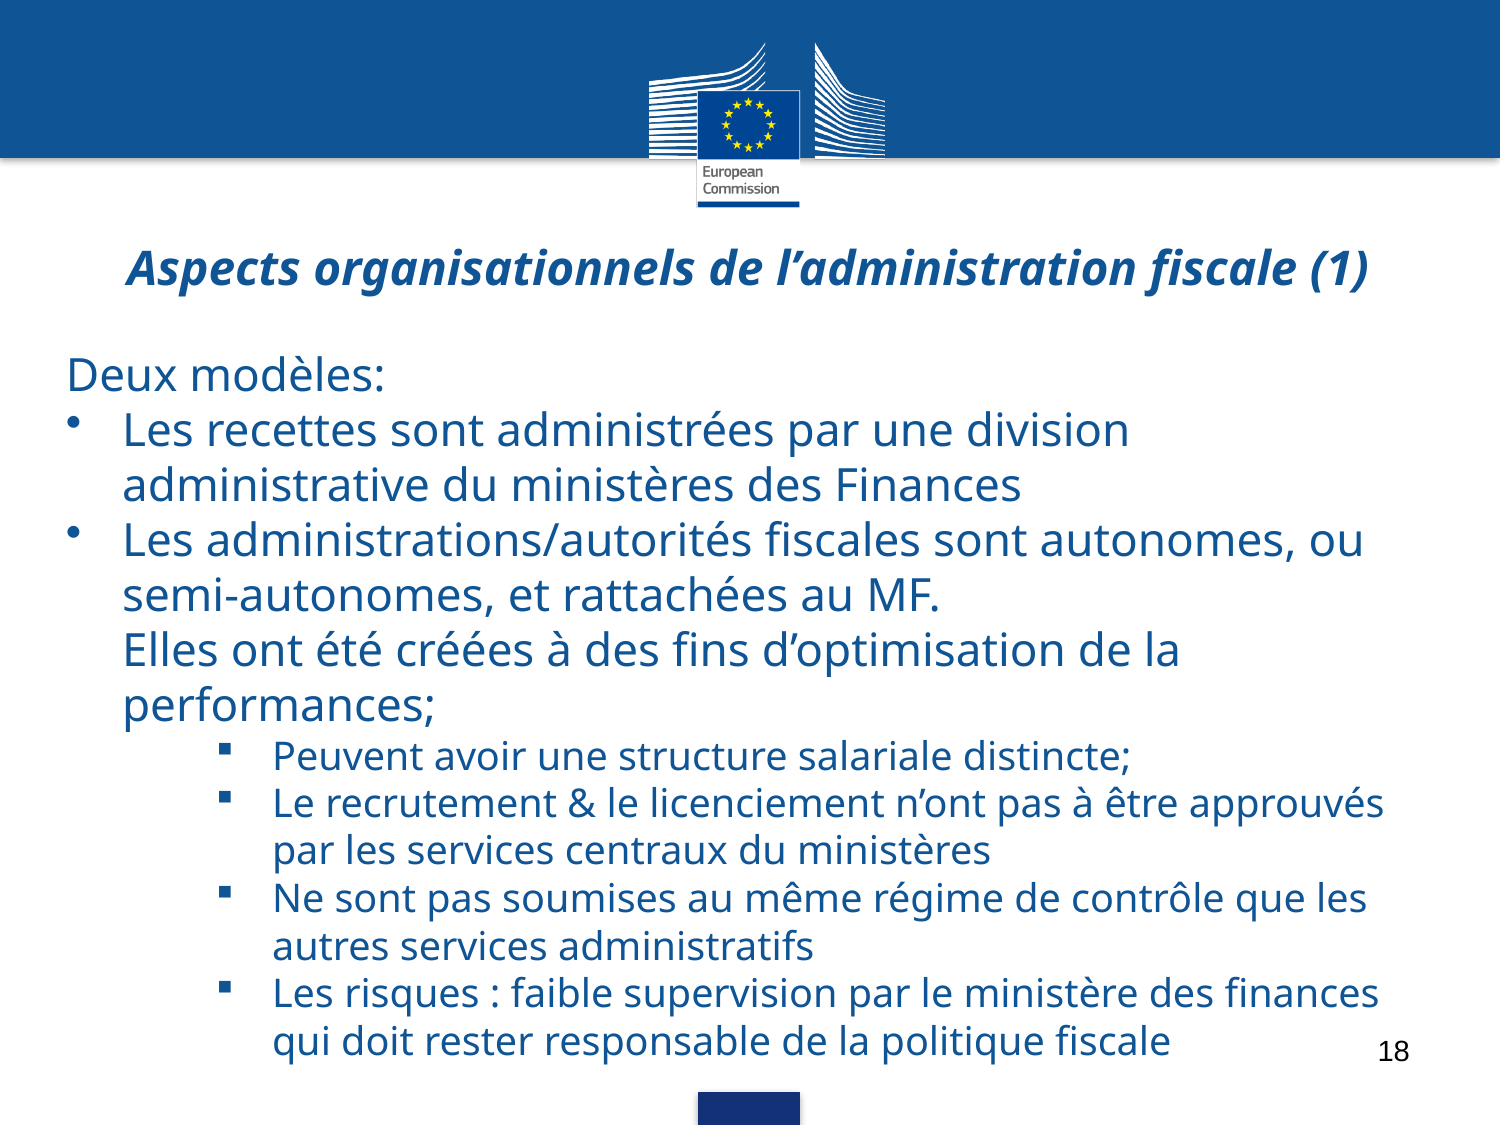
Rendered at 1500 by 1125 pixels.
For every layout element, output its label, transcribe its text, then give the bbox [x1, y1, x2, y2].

slide_number 18 [1074, 1024, 1426, 1103]
picture [649, 42, 885, 172]
title Aspects organisationnels de l’administration fiscale (1) [100, 172, 1407, 361]
list Deux modèles: Les recettes sont administrées par une division administrative du ministères des Finances Les administrations/autorités fiscales sont autonomes, ou semi-autonomes, et rattachées au MF. Elles ont été créées à des fins d’optimisation de la performances; Peuvent avoir une structure salariale distincte; Le recrutement & le licenciement n’ont pas à être approuvés par les services centraux du ministères Ne sont pas soumises au même régime de contrôle que les autres services administratifs Les risques : faible supervision par le ministère des finances qui doit rester responsable de la politique fiscale [50, 337, 1456, 1081]
